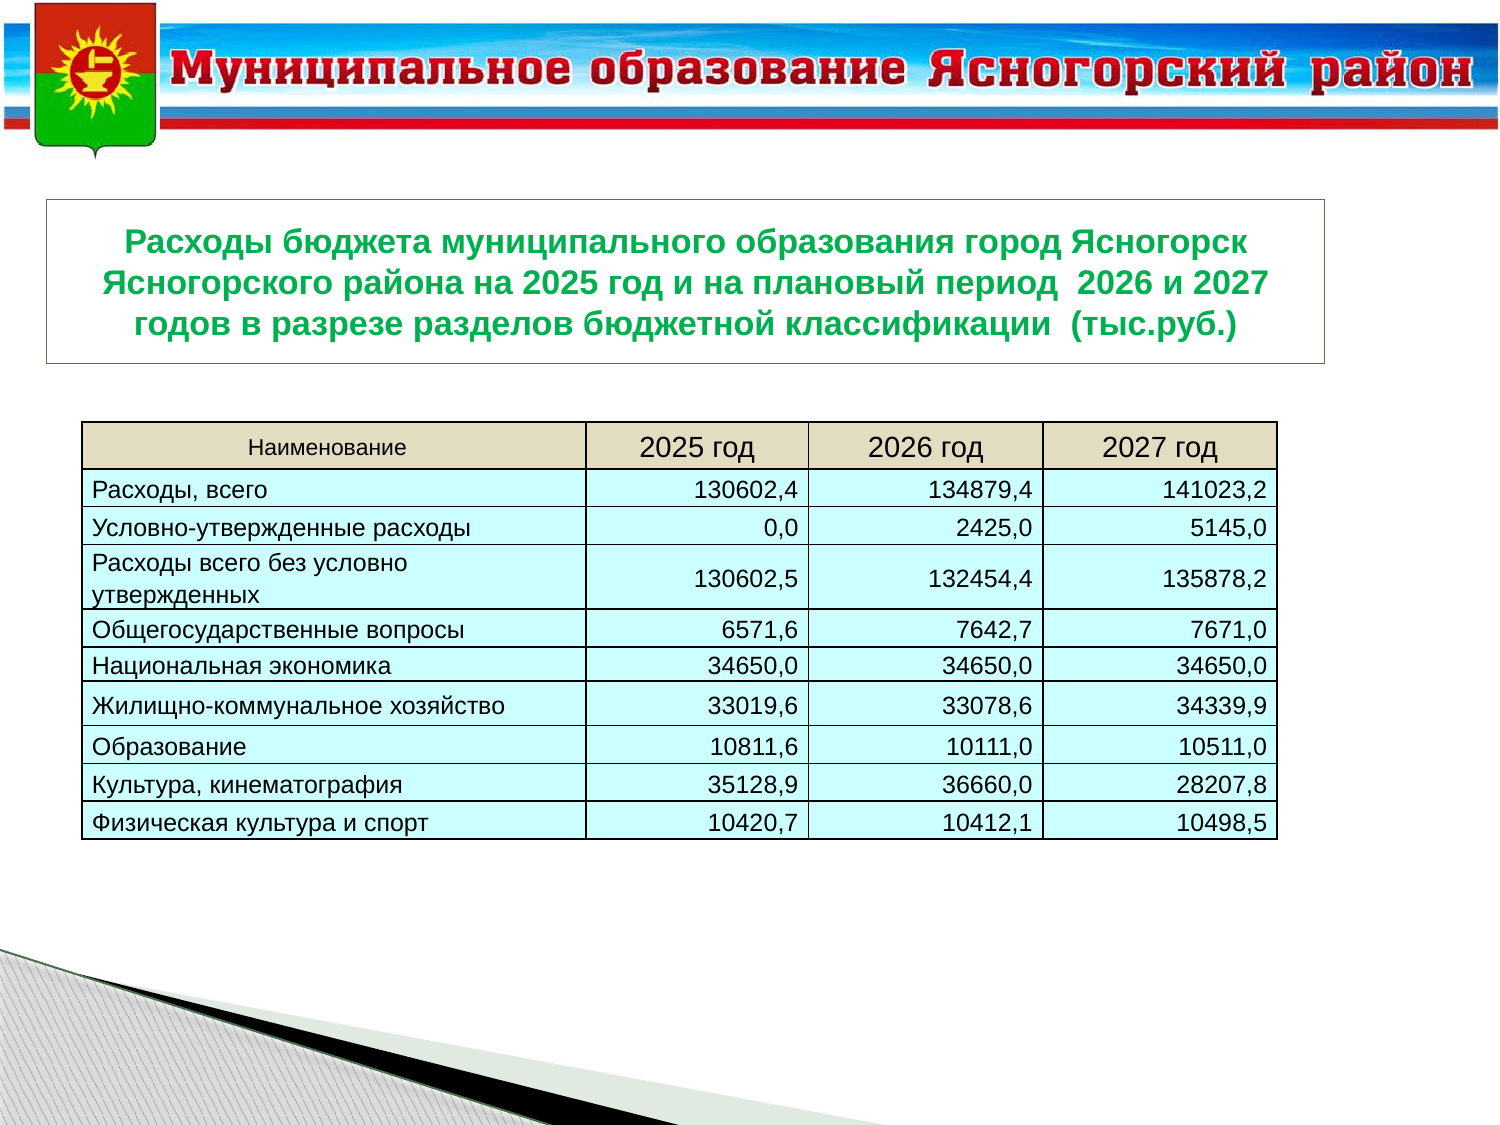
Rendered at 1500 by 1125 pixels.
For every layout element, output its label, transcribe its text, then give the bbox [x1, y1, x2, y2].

table_cell Расходы всего без условно утвержденных [83, 545, 585, 608]
table_cell 10498,5 [1044, 802, 1276, 838]
table_cell Расходы, всего [83, 470, 585, 506]
table_cell 132454,4 [809, 545, 1042, 608]
table_cell 34339,9 [1044, 682, 1276, 725]
table_cell 134879,4 [809, 470, 1042, 506]
table_cell 34650,0 [809, 648, 1042, 680]
table_cell 10111,0 [809, 726, 1042, 763]
table_cell 33078,6 [809, 682, 1042, 725]
table_cell 36660,0 [809, 764, 1042, 800]
table_header 2027 год [1044, 423, 1276, 468]
table_cell 10811,6 [587, 726, 808, 763]
table_cell 35128,9 [587, 764, 808, 800]
table_cell 0,0 [587, 507, 808, 544]
table_cell Условно-утвержденные расходы [83, 507, 585, 544]
table_cell 135878,2 [1044, 545, 1276, 608]
table_cell 141023,2 [1044, 470, 1276, 506]
table_cell 7642,7 [809, 610, 1042, 646]
table_cell 10511,0 [1044, 726, 1276, 763]
picture [0, 0, 1500, 163]
table_cell 2425,0 [809, 507, 1042, 544]
table_cell 10420,7 [587, 802, 808, 838]
title Расходы бюджета муниципального образования город Ясногорск Ясногорского района на 2025 год и на плановый период 2026 и 2027 годов в разрезе разделов бюджетной классификации (тыс.руб.) [46, 199, 1325, 364]
table_header 2025 год [587, 423, 808, 468]
table_cell Образование [83, 726, 585, 763]
table_cell 5145,0 [1044, 507, 1276, 544]
table_cell 34650,0 [1044, 648, 1276, 680]
table_cell 130602,4 [587, 470, 808, 506]
table_cell Жилищно-коммунальное хозяйство [83, 682, 585, 725]
table_cell Национальная экономика [83, 648, 585, 680]
table_cell 10412,1 [809, 802, 1042, 838]
table_cell 6571,6 [587, 610, 808, 646]
table_cell Физическая культура и спорт [83, 802, 585, 838]
table_cell Общегосударственные вопросы [83, 610, 585, 646]
table_cell 33019,6 [587, 682, 808, 725]
table_cell Культура, кинематография [83, 764, 585, 800]
table_cell 28207,8 [1044, 764, 1276, 800]
table_header Наименование [83, 423, 585, 468]
table_cell 34650,0 [587, 648, 808, 680]
table_cell 7671,0 [1044, 610, 1276, 646]
table_header 2026 год [809, 423, 1042, 468]
table_cell 130602,5 [587, 545, 808, 608]
